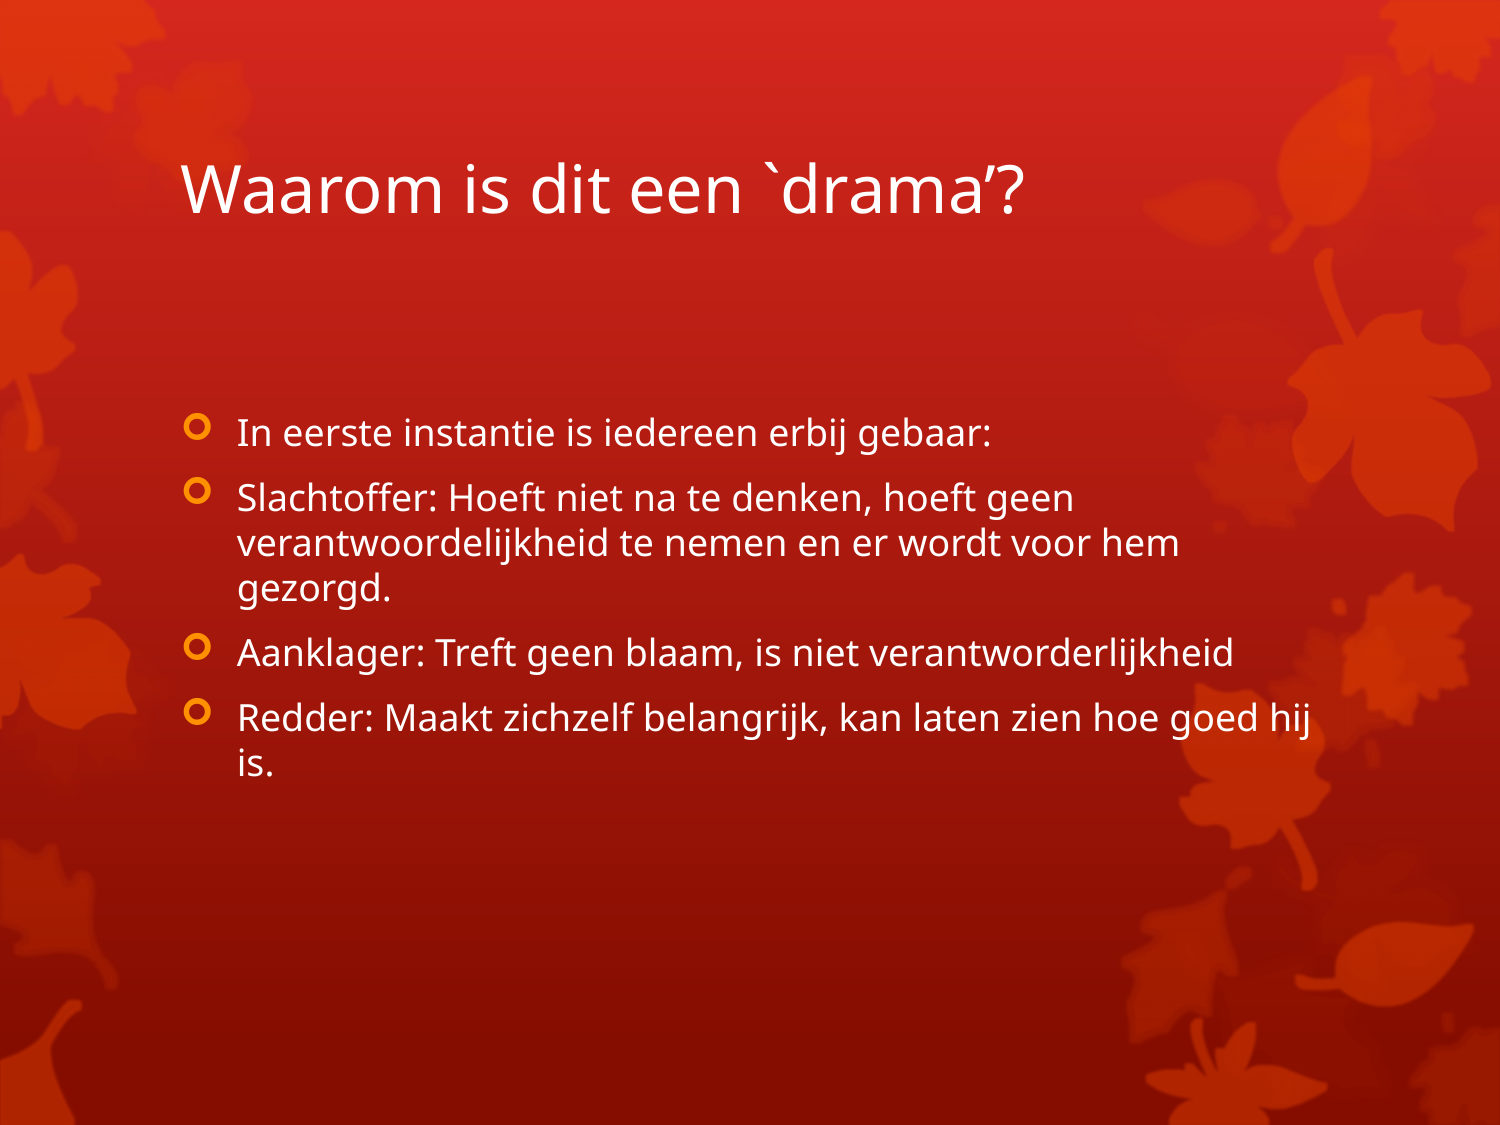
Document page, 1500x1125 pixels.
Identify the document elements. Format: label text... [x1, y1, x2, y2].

list In eerste instantie is iedereen erbij gebaar: Slachtoffer: Hoeft niet na te denken, hoeft geen verantwoordelijkheid te nemen en er wordt voor hem gezorgd. Aanklager: Treft geen blaam, is niet verantworderlijkheid Redder: Maakt zichzelf belangrijk, kan laten zien hoe goed hij is. [165, 296, 1335, 962]
title Waarom is dit een `drama’? [165, 110, 1335, 263]
